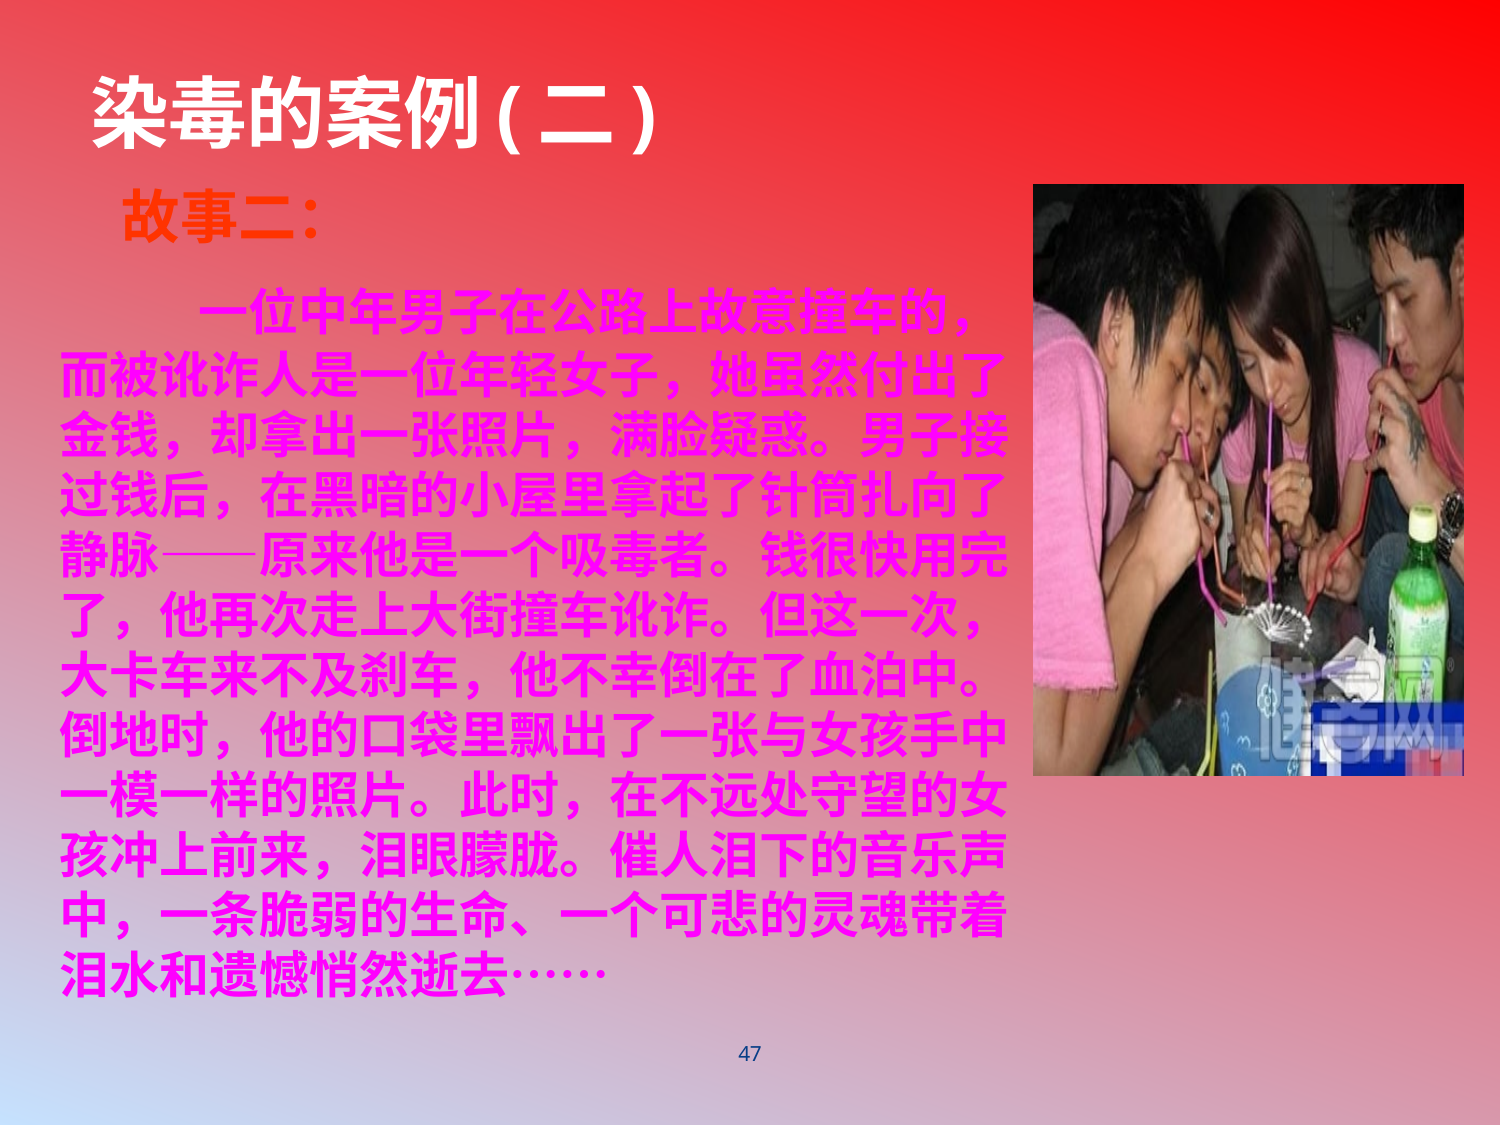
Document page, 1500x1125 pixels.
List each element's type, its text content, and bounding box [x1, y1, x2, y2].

picture [1033, 184, 1465, 776]
list 故事二： 一位中年男子在公路上故意撞车的，而被讹诈人是一位年轻女子，她虽然付出了金钱，却拿出一张照片，满脸疑惑。男子接过钱后，在黑暗的小屋里拿起了针筒扎向了静脉——原来他是一个吸毒者。钱很快用完了，他再次走上大街撞车讹诈。但这一次，大卡车来不及刹车，他不幸倒在了血泊中。倒地时，他的口袋里飘出了一张与女孩手中一模一样的照片。此时，在不远处守望的女孩冲上前来，泪眼朦胧。催人泪下的音乐声中，一条脆弱的生命、一个可悲的灵魂带着泪水和遗憾悄然逝去…… [0, 172, 1052, 1048]
slide_number 47 [654, 1048, 846, 1086]
title 染毒的案例(二) [74, 55, 1426, 182]
